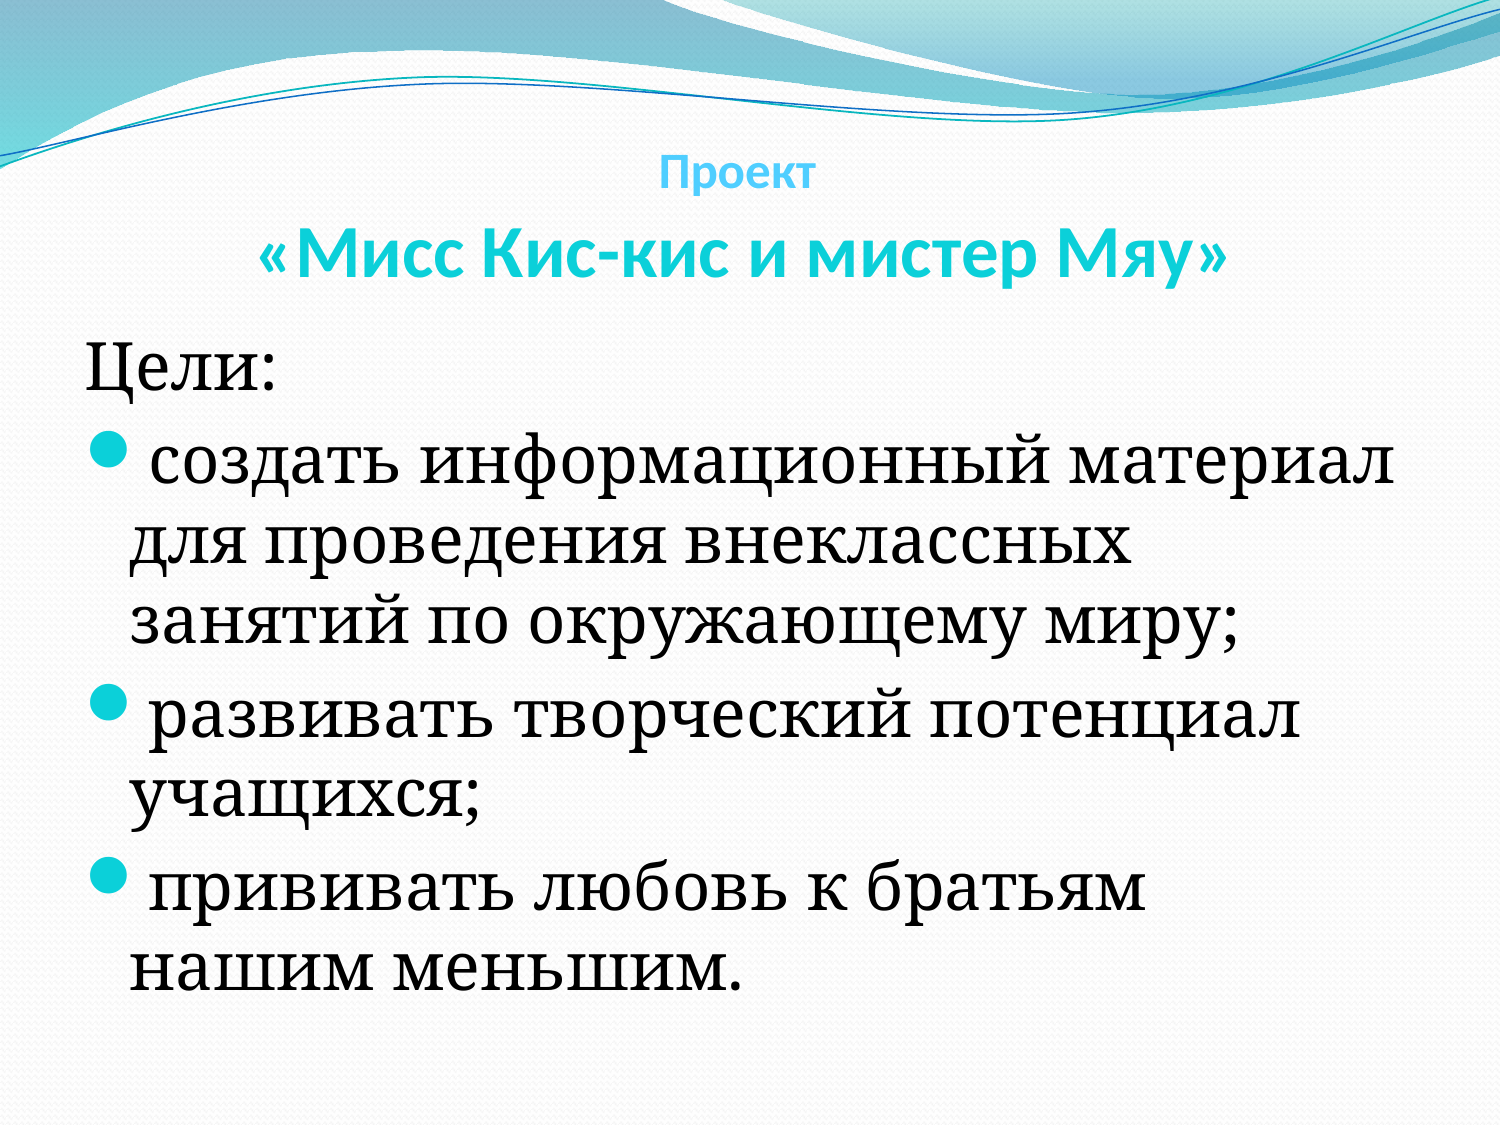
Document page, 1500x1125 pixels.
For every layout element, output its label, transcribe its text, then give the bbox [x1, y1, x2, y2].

title Проект «Мисс Кис-кис и мистер Мяу» [70, 105, 1421, 293]
list Цели: создать информационный материал для проведения внеклассных занятий по окружающему миру; развивать творческий потенциал учащихся; прививать любовь к братьям нашим меньшим. [70, 316, 1421, 1037]
